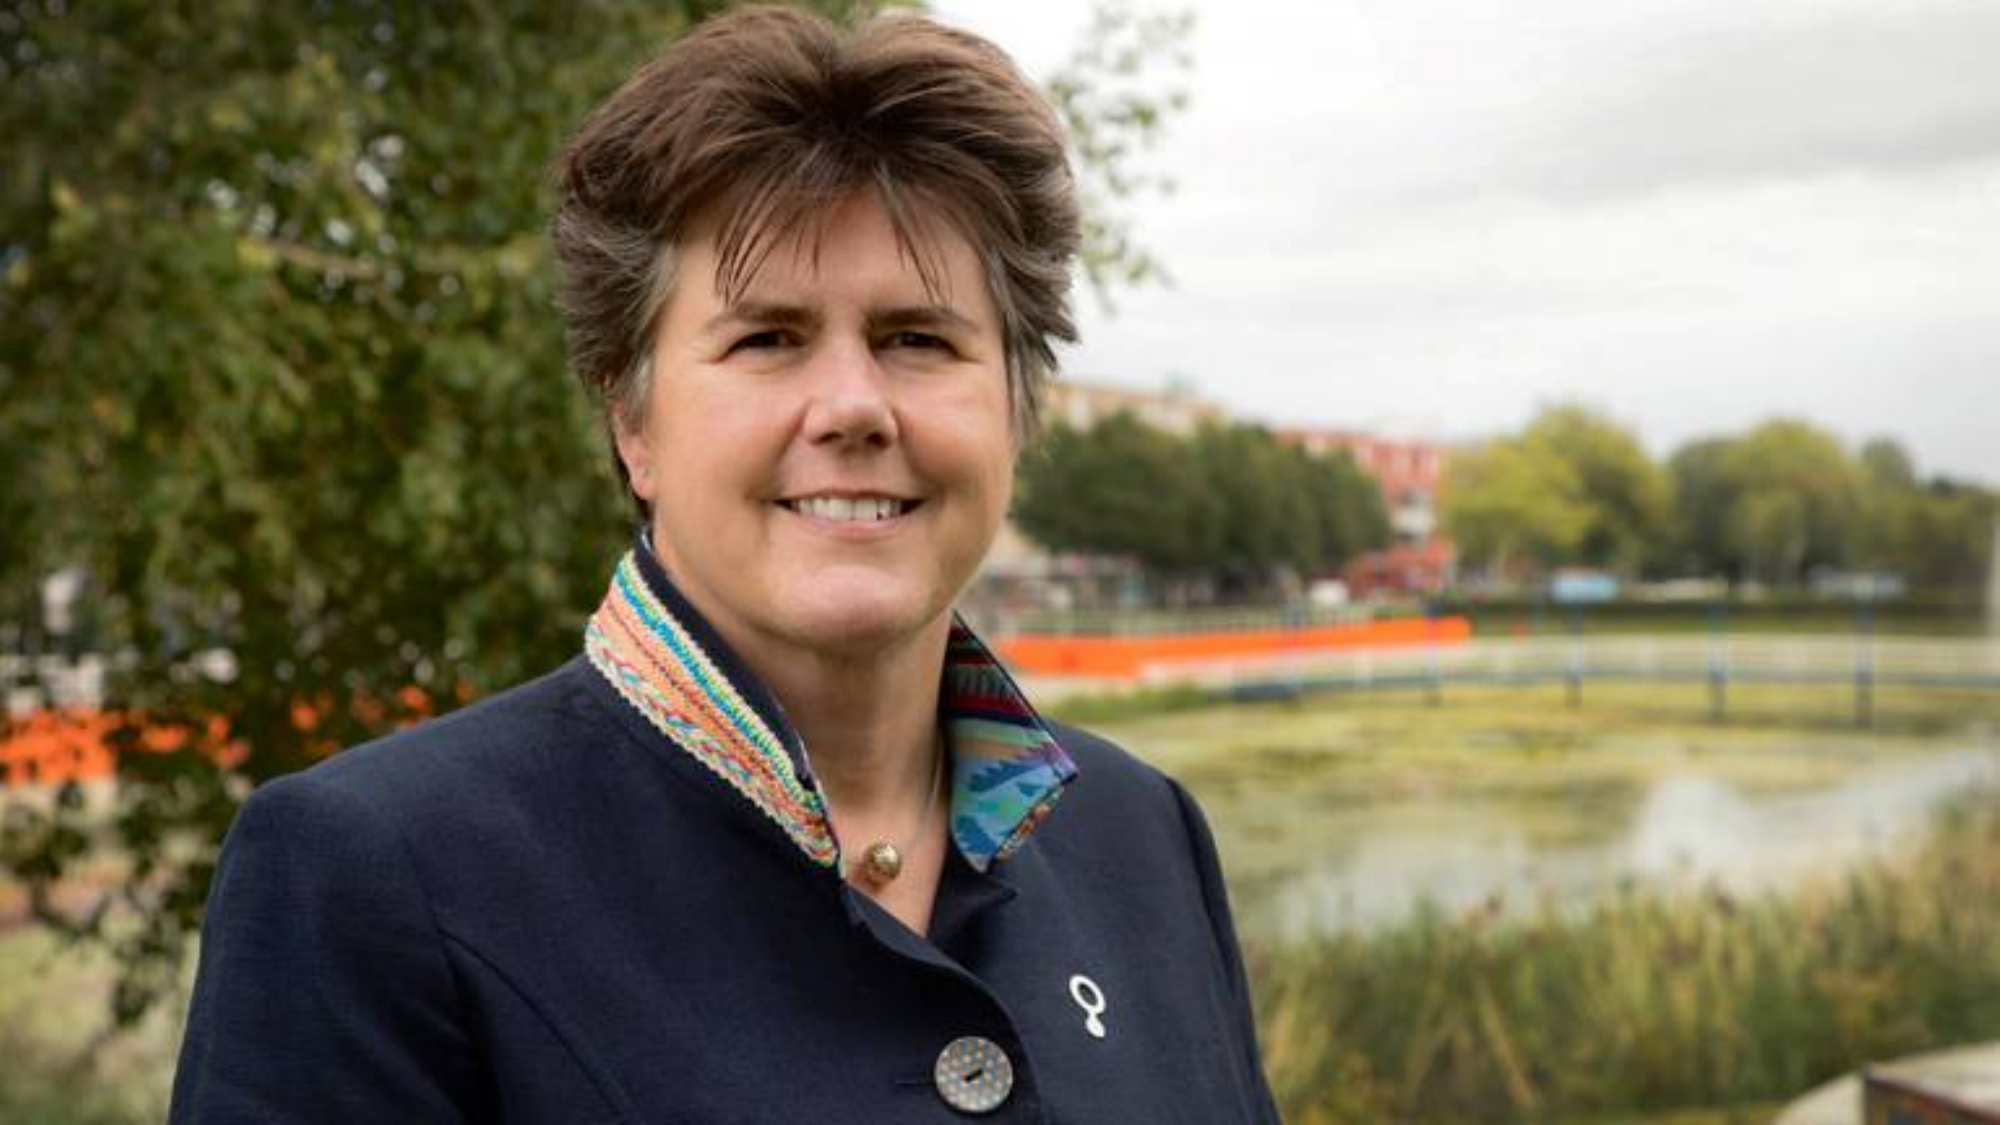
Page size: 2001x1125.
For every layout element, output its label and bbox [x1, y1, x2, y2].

list [0, 0, 2000, 1125]
